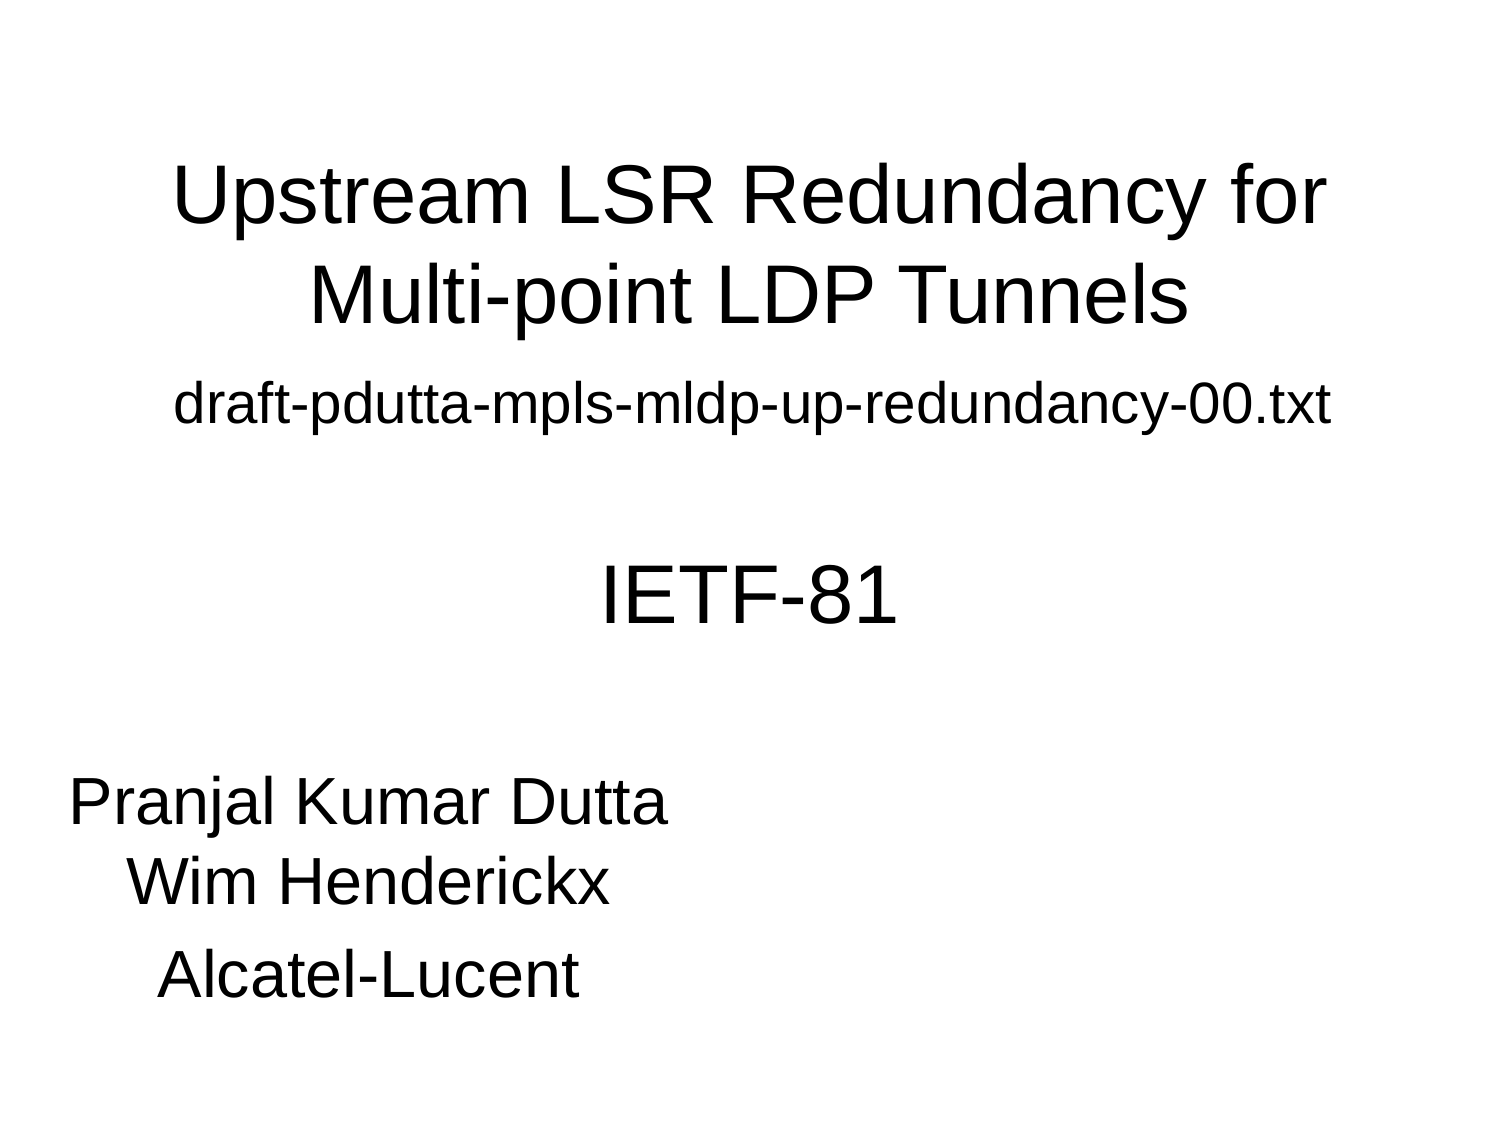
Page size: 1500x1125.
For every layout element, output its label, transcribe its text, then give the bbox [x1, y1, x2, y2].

subtitle Pranjal Kumar Dutta Wim Henderickx Alcatel-Lucent [37, 749, 701, 1038]
title Upstream LSR Redundancy for Multi-point LDP Tunnels draft-pdutta-mpls-mldp-up-redundancy-00.txt IETF-81 [112, 299, 1388, 542]
